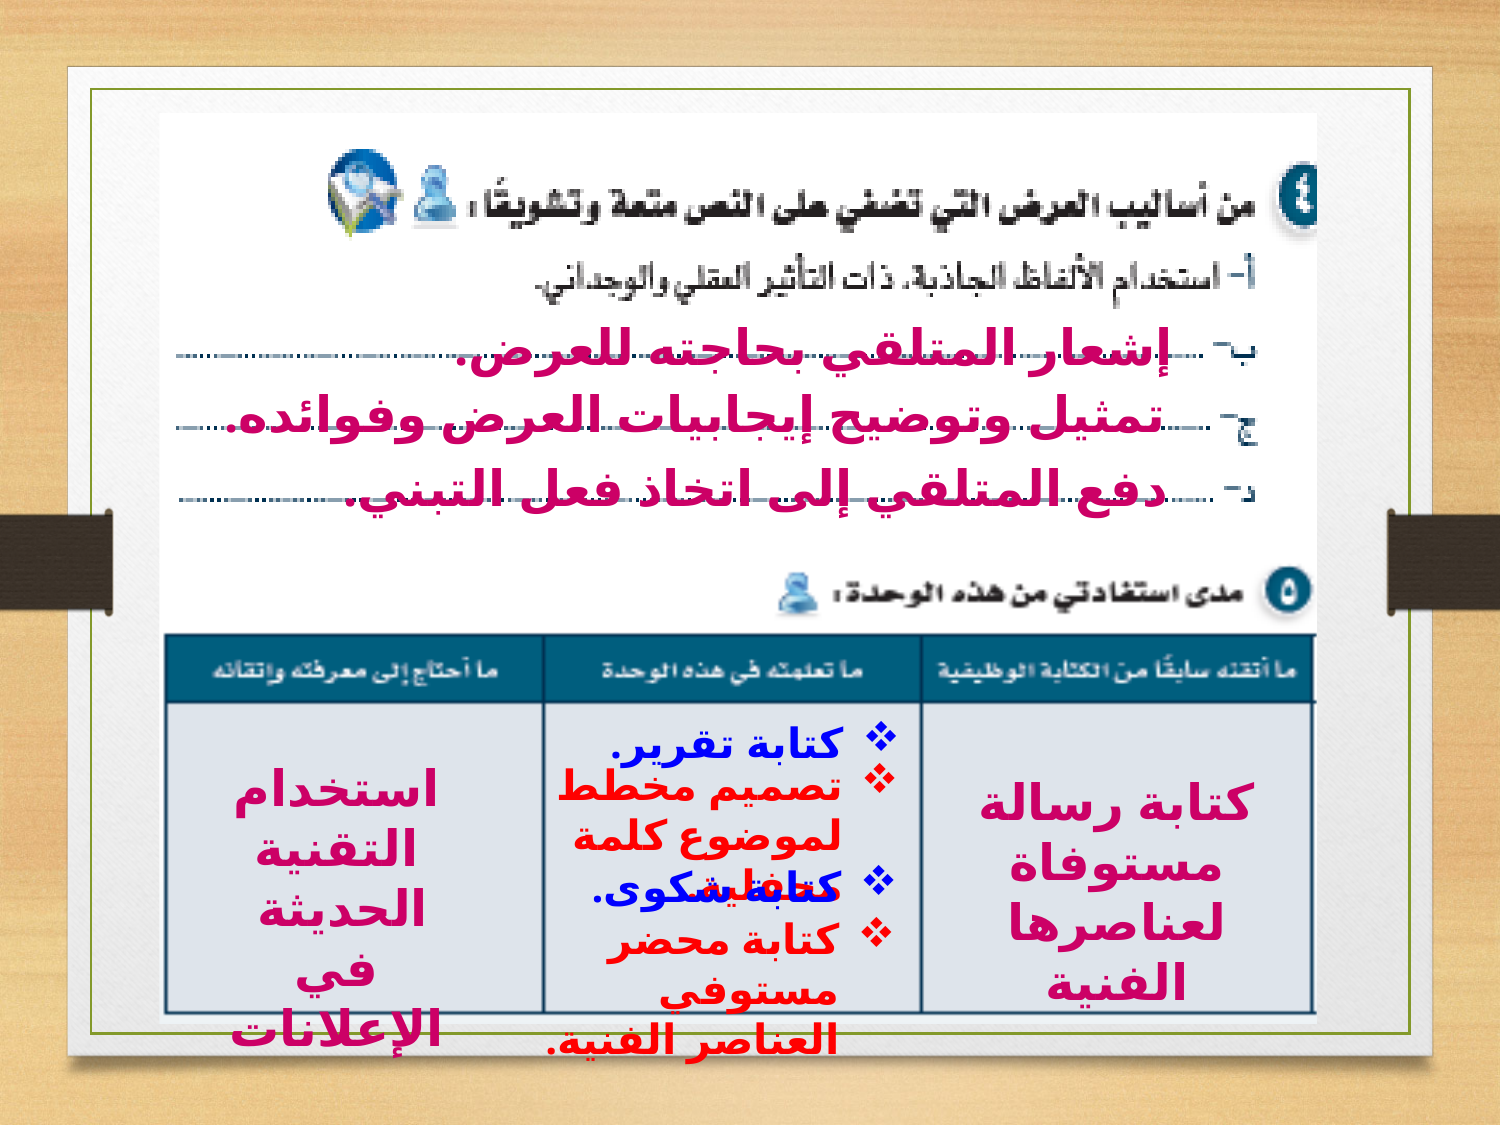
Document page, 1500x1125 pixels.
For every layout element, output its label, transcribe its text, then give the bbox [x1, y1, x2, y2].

picture [0, 0, 1500, 1125]
text_box استخدام التقنية الحديثة في الإعلانات [182, 1024, 490, 1064]
text_box كتابة محضر مستوفي العناصر الفنية. [501, 1024, 911, 1070]
